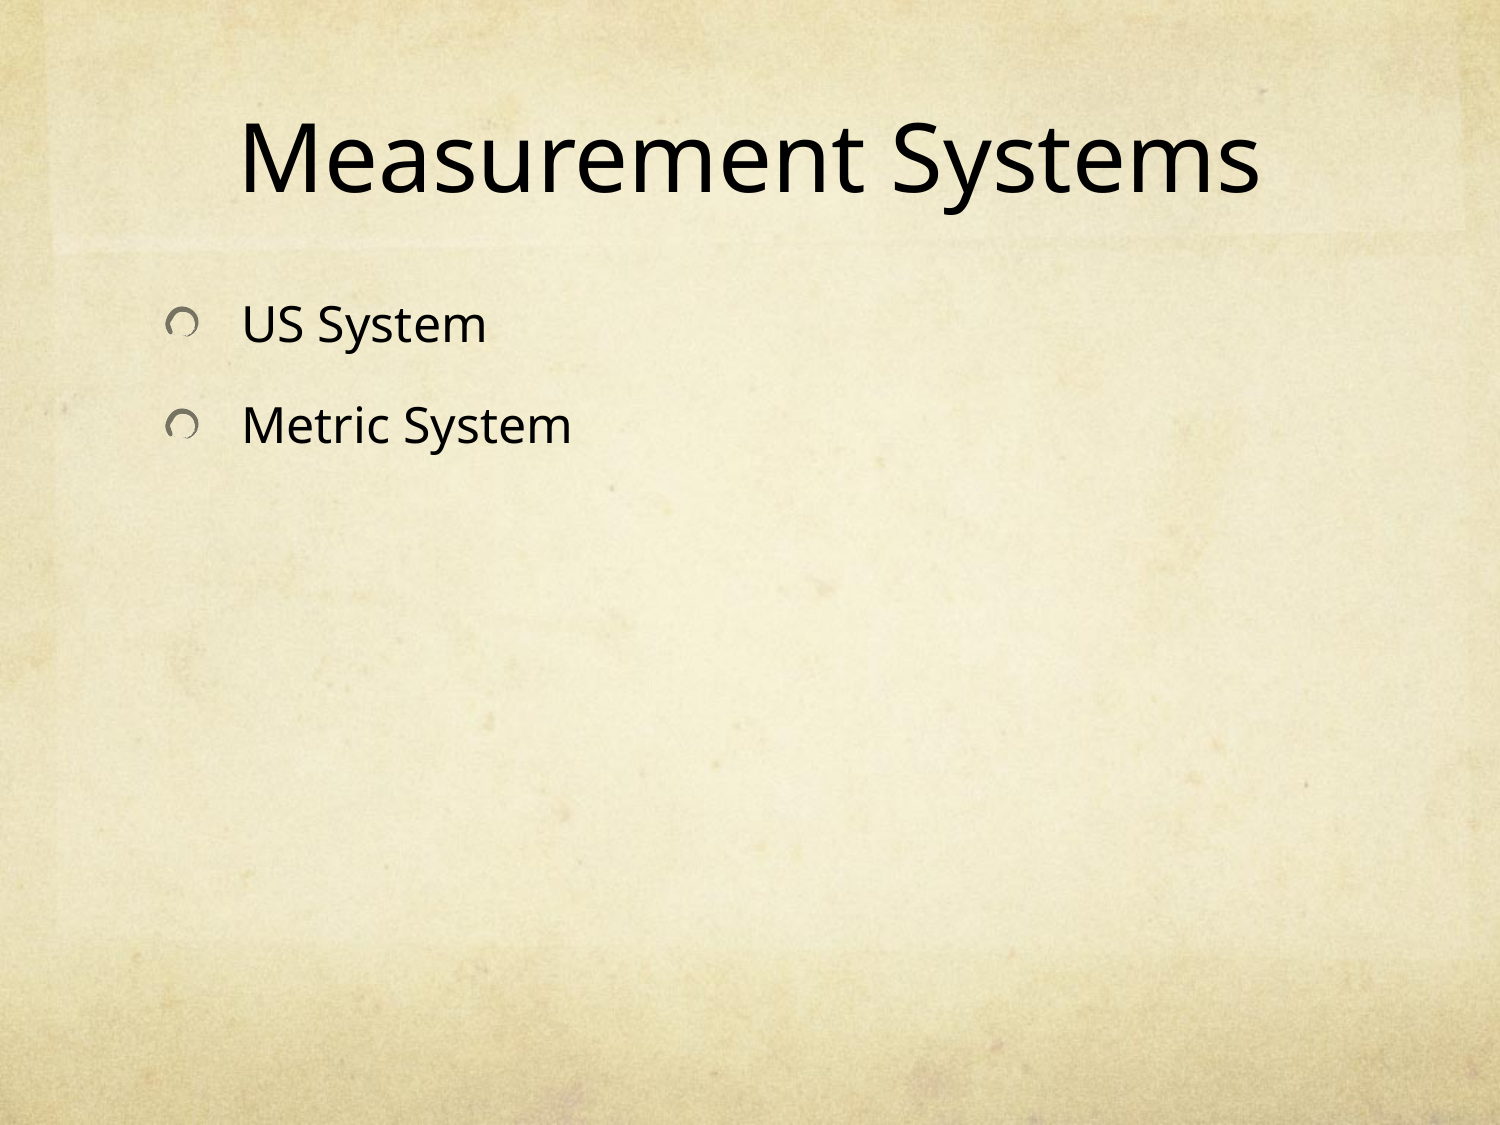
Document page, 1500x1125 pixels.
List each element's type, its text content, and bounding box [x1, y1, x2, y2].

picture [0, 0, 1500, 1125]
title Measurement Systems [150, 82, 1350, 225]
list US System Metric System [150, 284, 1350, 950]
